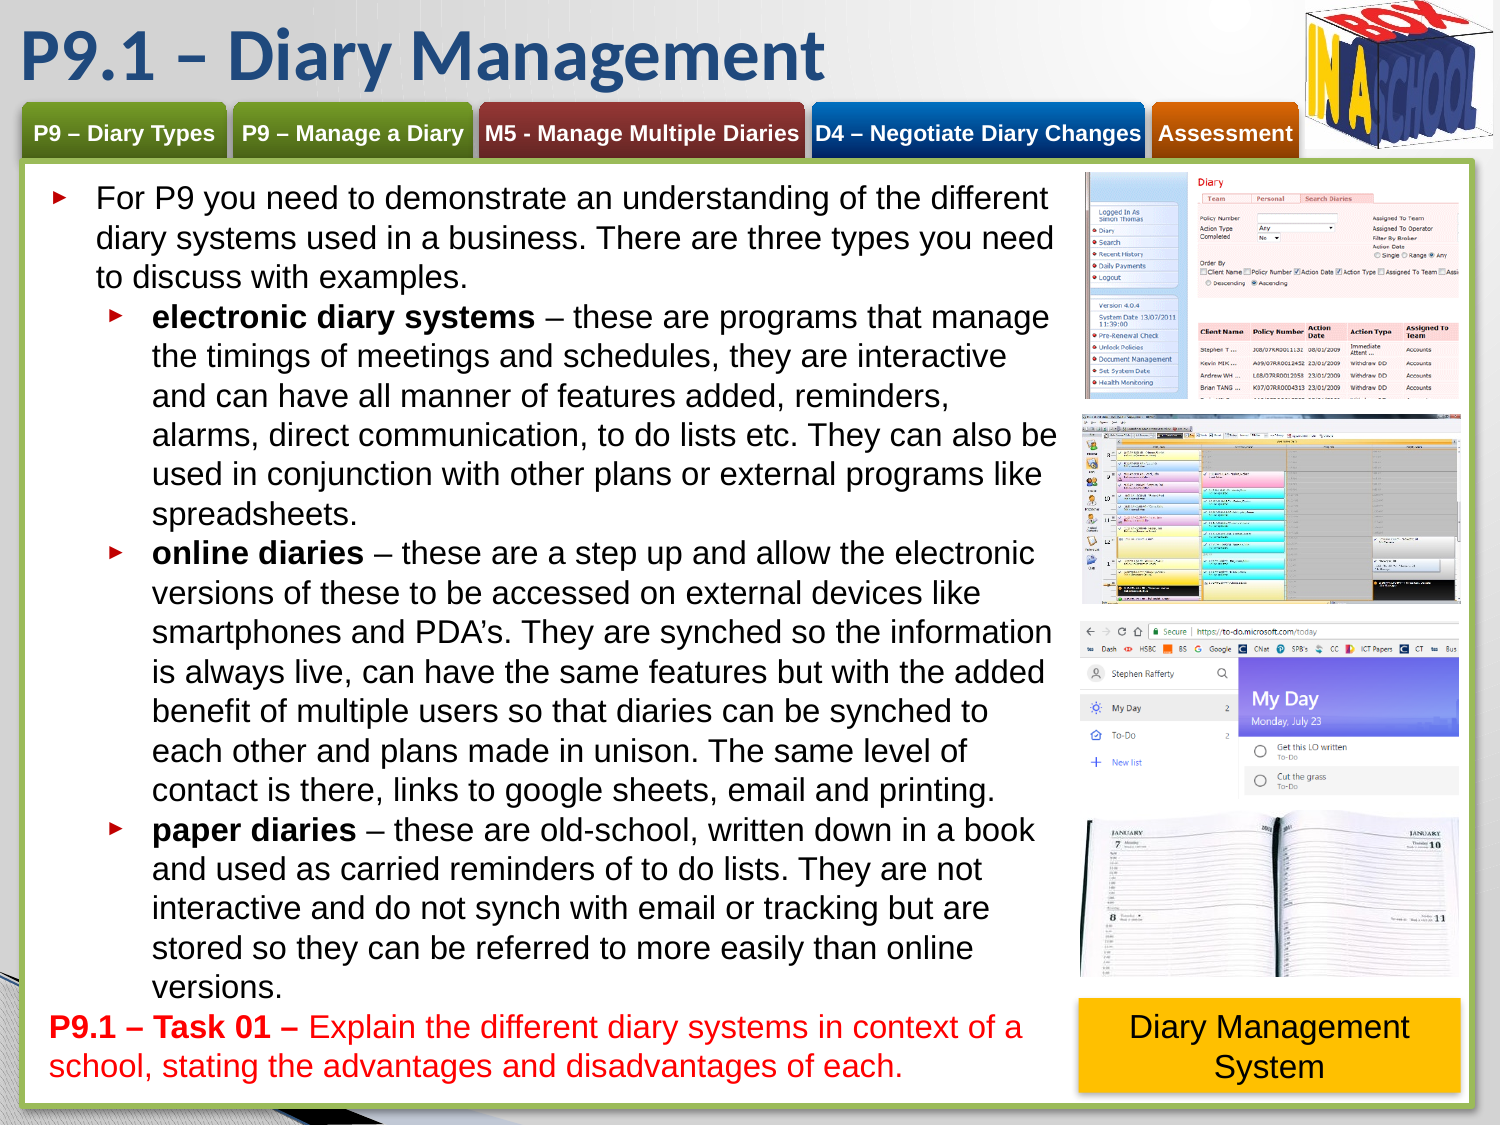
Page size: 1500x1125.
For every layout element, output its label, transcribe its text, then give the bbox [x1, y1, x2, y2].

text_box For P9 you need to demonstrate an understanding of the different diary systems used in a business. There are three types you need to discuss with examples. electronic diary systems – these are programs that manage the timings of meetings and schedules, they are interactive and can have all manner of features added, reminders, alarms, direct communication, to do lists etc. They can also be used in conjunction with other plans or external programs like spreadsheets. online diaries – these are a step up and allow the electronic versions of these to be accessed on external devices like smartphones and PDA’s. They are synched so the information is always live, can have the same features but with the added benefit of multiple users so that diaries can be synched to each other and plans made in unison. The same level of contact is there, links to google sheets, email and printing. paper diaries – these are old-school, written down in a book and used as carried reminders of to do lists. They are not interactive and do not synch with email or tracking but are stored so they can be referred to more easily than online versions. P9.1 – Task 01 – Explain the different diary systems in context of a school, stating the advantages and disadvantages of each. [34, 169, 1081, 1092]
picture [1305, 0, 1494, 149]
picture [281, 1114, 303, 1125]
picture [1080, 172, 1459, 399]
picture [1080, 621, 1459, 799]
text_box Diary Management System [1078, 998, 1461, 1093]
title P9.1 – Diary Management [5, 0, 1270, 102]
picture [1080, 810, 1459, 977]
picture [1082, 414, 1461, 604]
